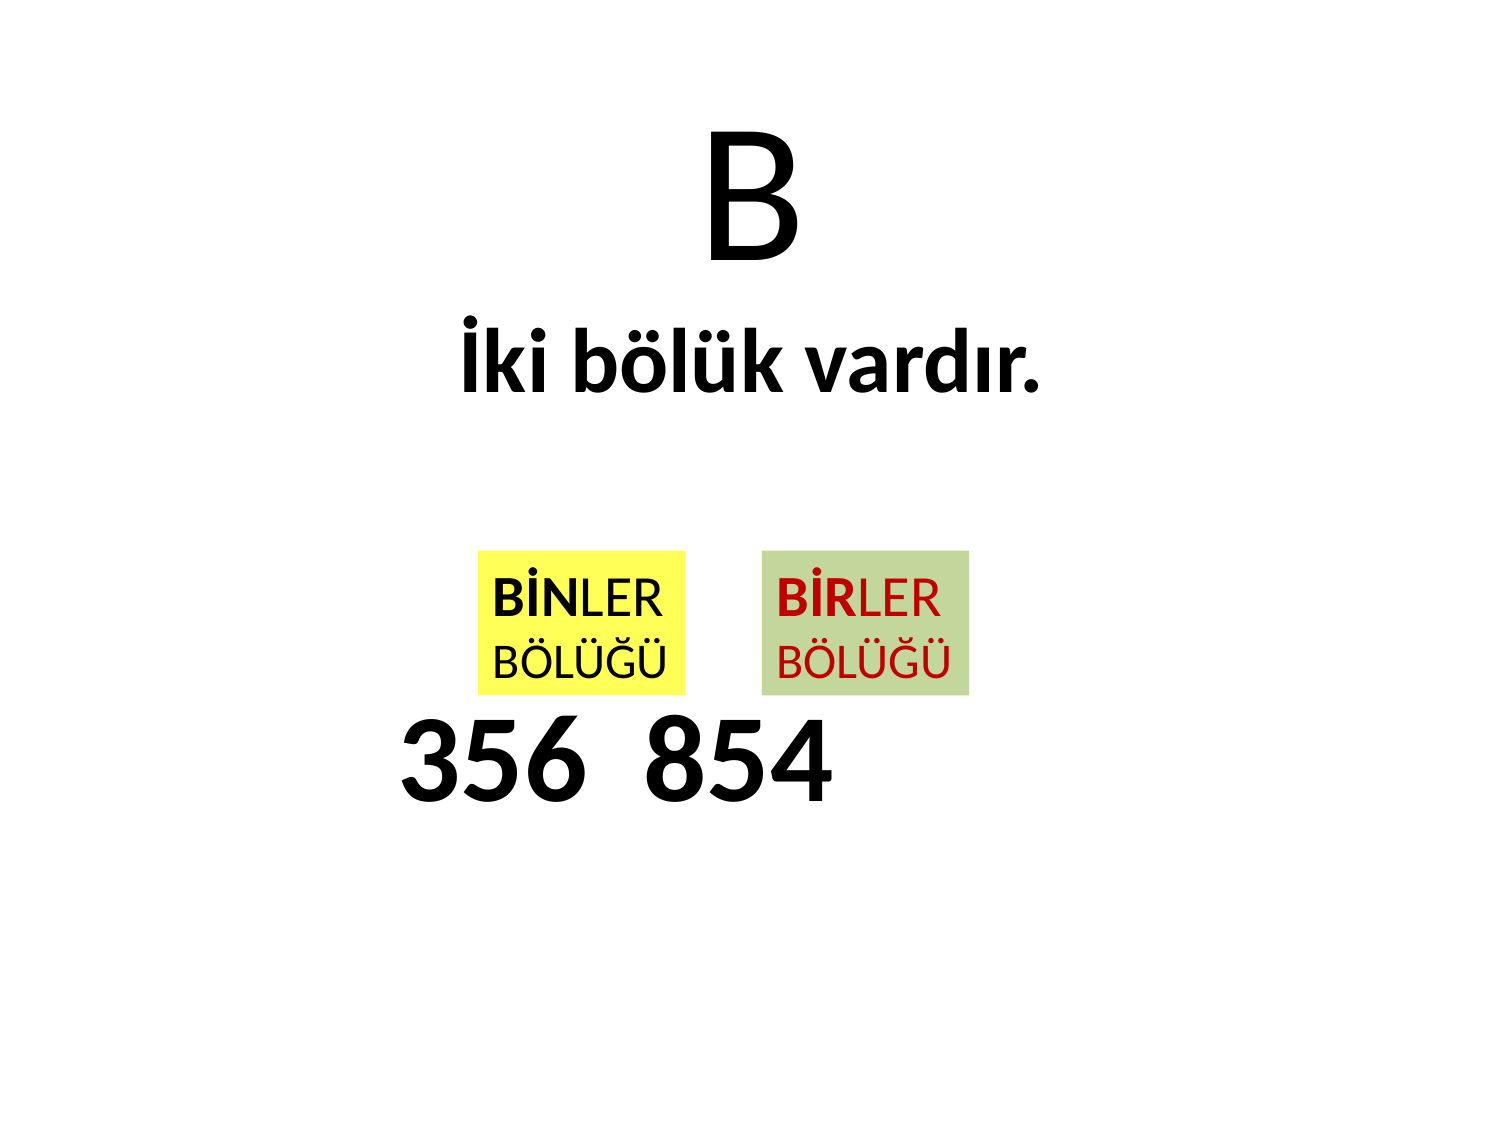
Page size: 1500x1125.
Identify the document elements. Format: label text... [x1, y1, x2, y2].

text_box BİRLER BÖLÜĞÜ [761, 550, 970, 696]
title B İki bölük vardır. [76, 243, 1427, 468]
text_box 356 854 [382, 668, 1093, 834]
text_box BİNLER BÖLÜĞÜ [478, 550, 686, 696]
